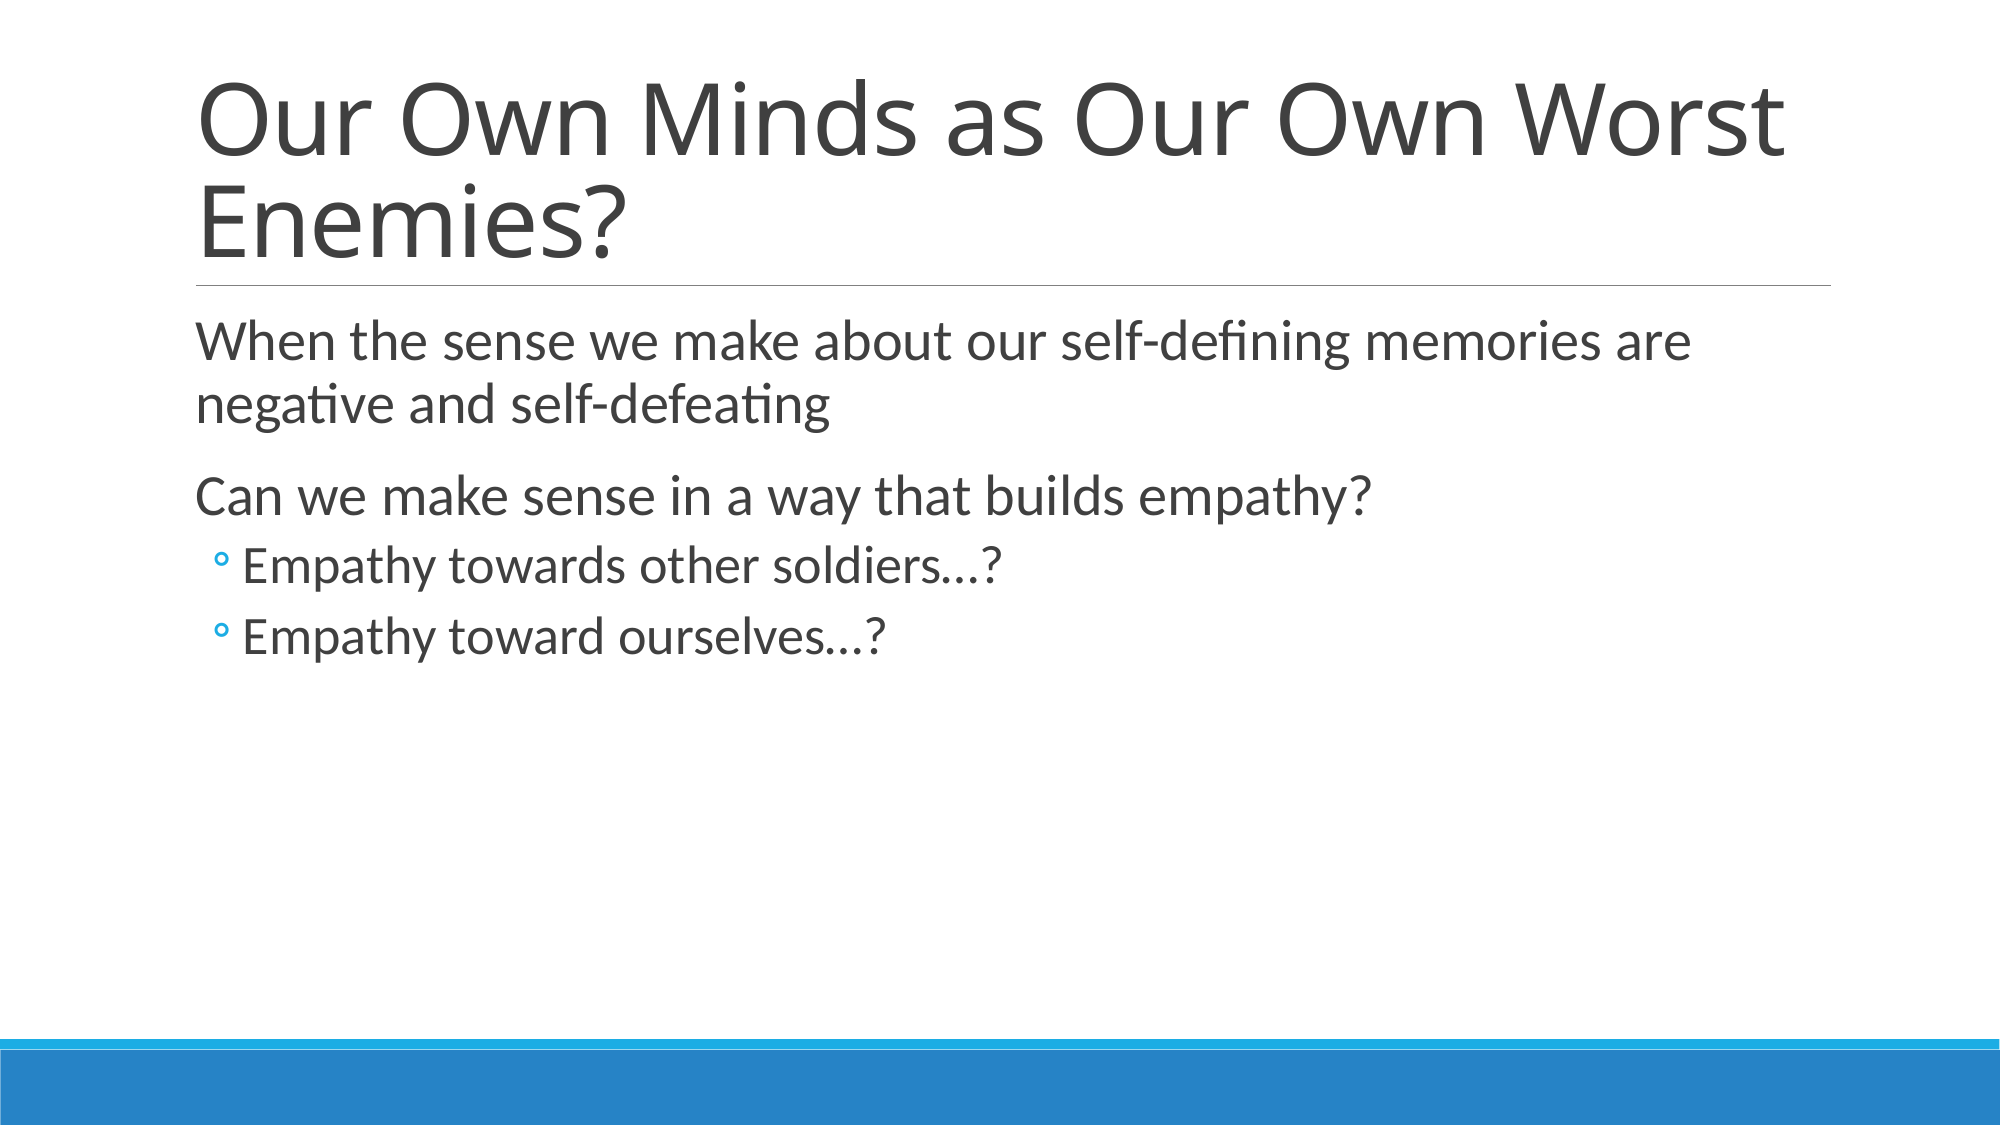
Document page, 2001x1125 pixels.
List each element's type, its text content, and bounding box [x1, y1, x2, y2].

title Our Own Minds as Our Own Worst Enemies? [180, 47, 1830, 285]
list When the sense we make about our self-defining memories are negative and self-defeating Can we make sense in a way that builds empathy? Empathy towards other soldiers…? Empathy toward ourselves…? [180, 302, 1830, 963]
